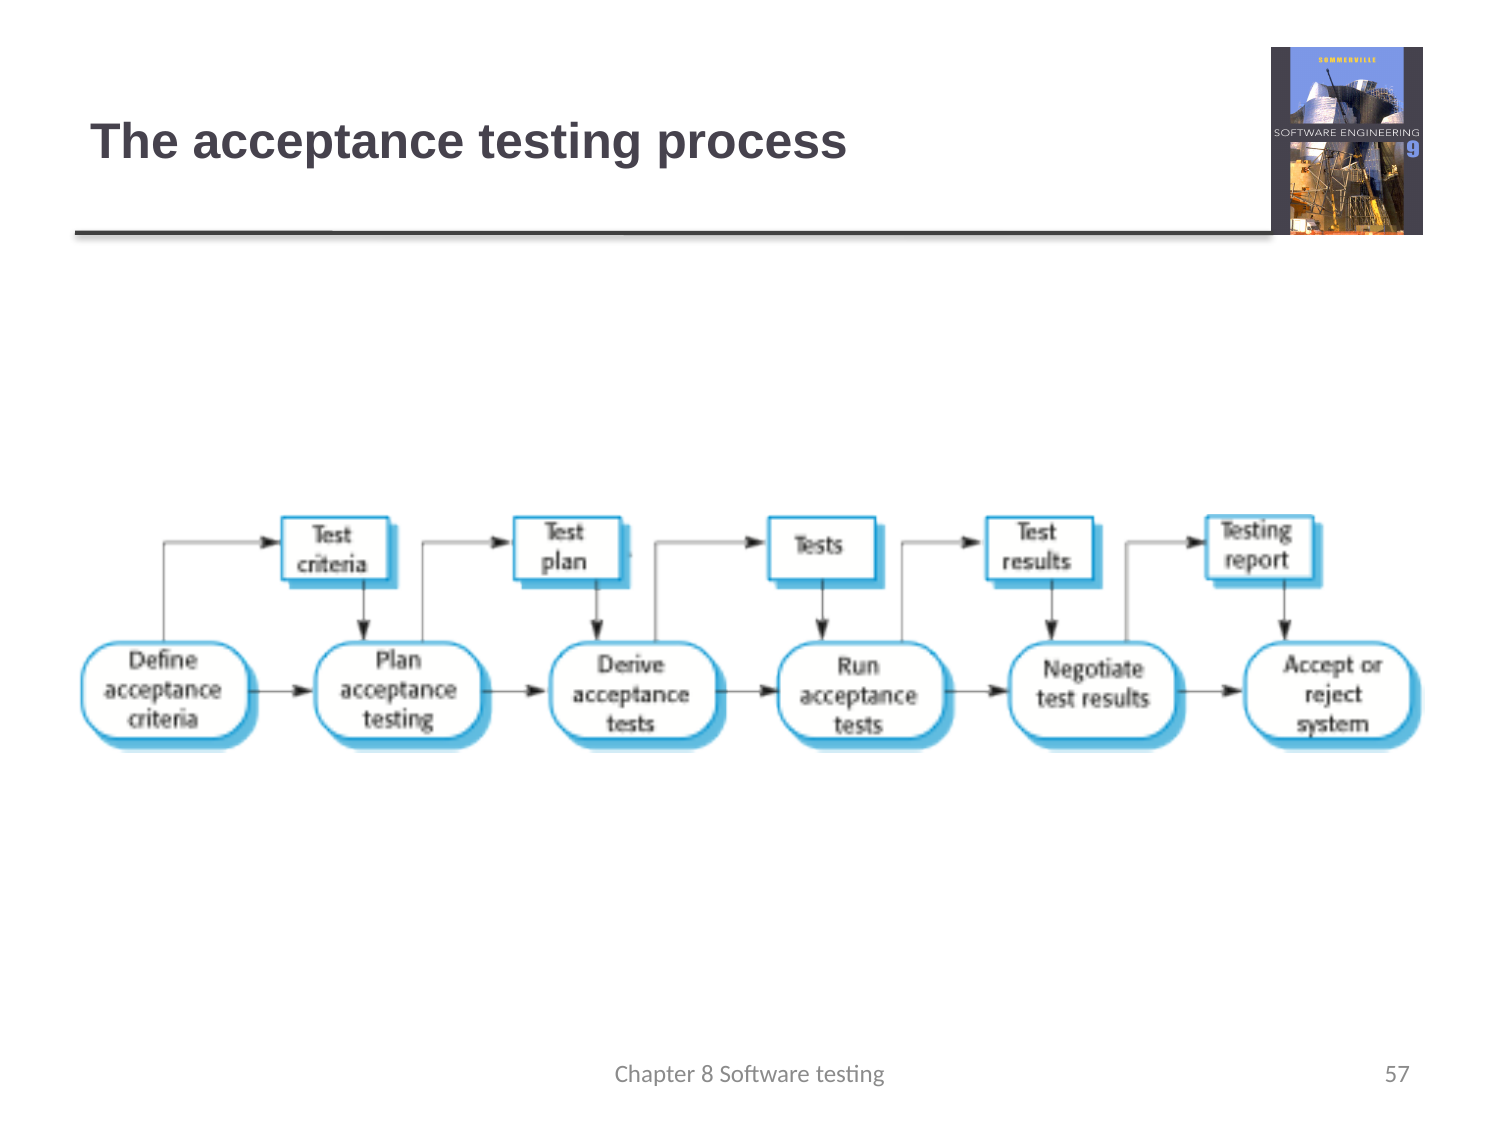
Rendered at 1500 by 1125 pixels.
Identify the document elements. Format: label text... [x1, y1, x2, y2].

picture [1272, 47, 1423, 235]
slide_number 57 [1074, 1042, 1425, 1103]
footer Chapter 8 Software testing [512, 1042, 988, 1103]
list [74, 262, 1426, 1006]
title The acceptance testing process [74, 44, 1272, 233]
